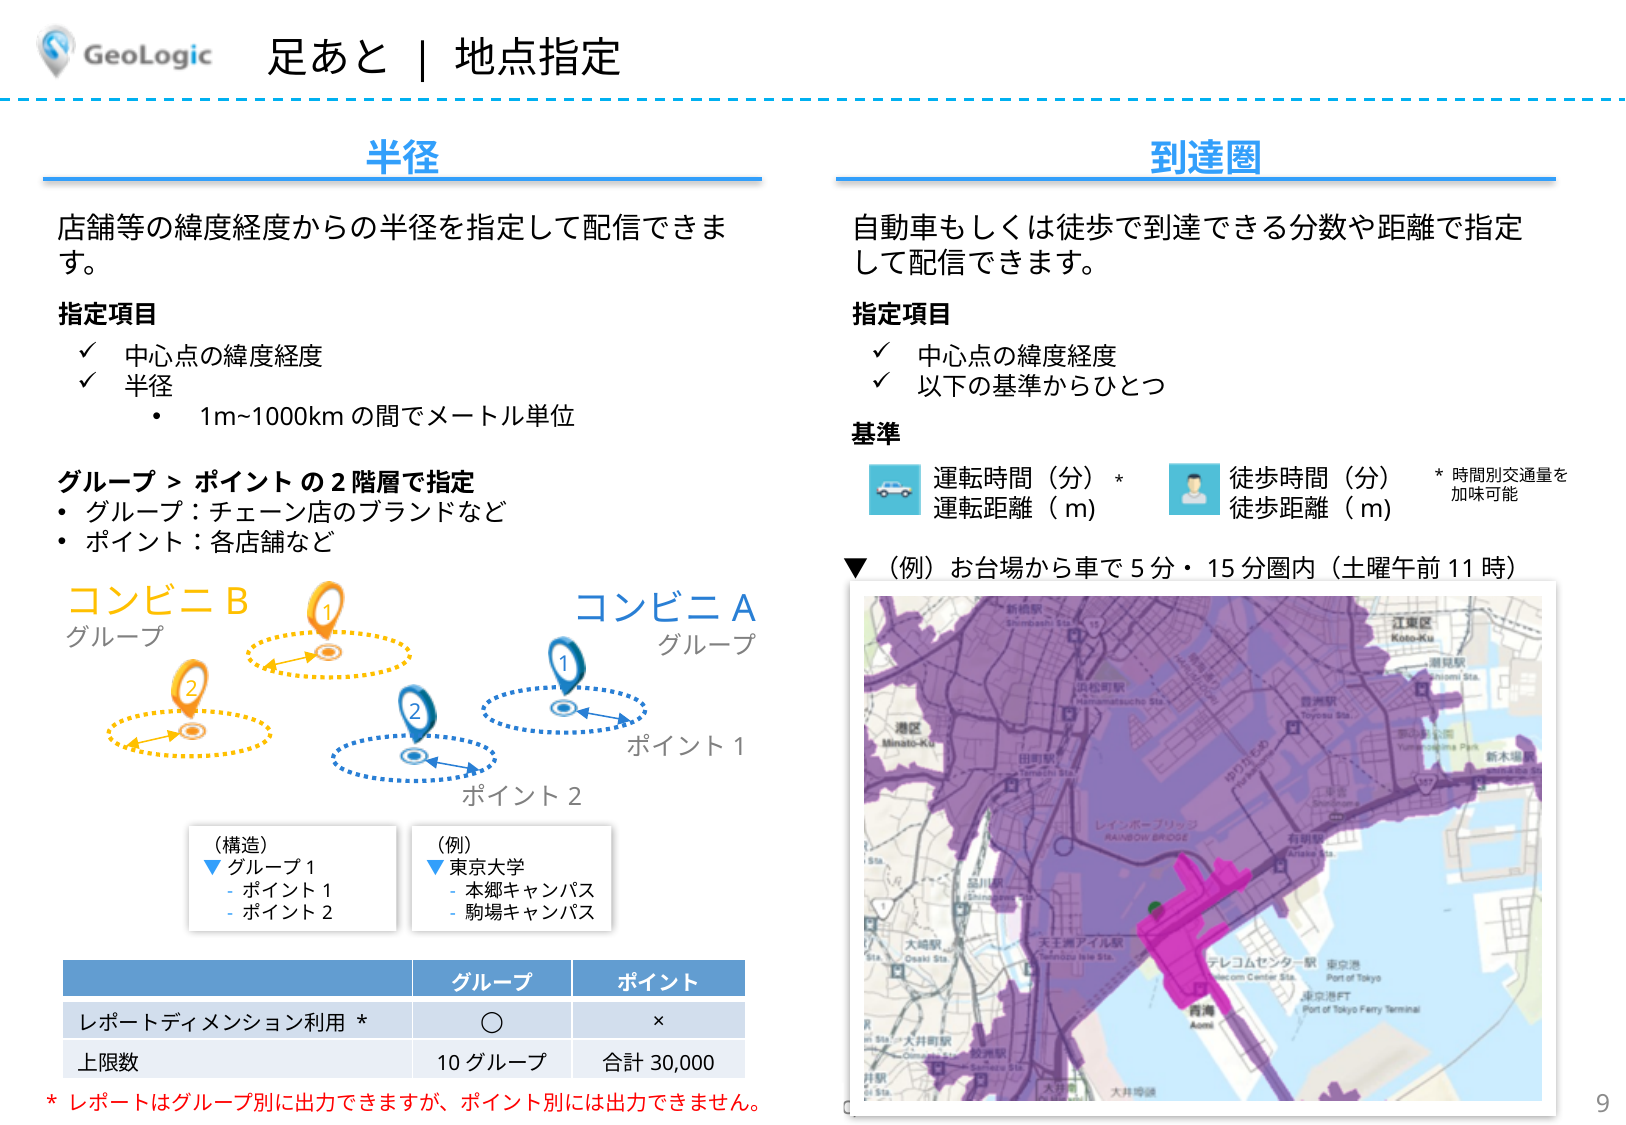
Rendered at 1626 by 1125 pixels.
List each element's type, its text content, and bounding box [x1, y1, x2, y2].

title 足あと | 地点指定 [251, 15, 1610, 97]
text_box 店舗等の緯度経度からの半径を指定して配信できます。 [42, 202, 763, 287]
table_header [63, 960, 412, 996]
text_box コンビニA グループ [558, 577, 771, 667]
text_box 指定項目 [837, 291, 967, 336]
table_cell ◯ [413, 1002, 571, 1038]
footer (c)GeoLogic, Inc. [555, 1116, 1070, 1125]
text_box 徒歩時間（分） 徒歩距離（m) [1167, 455, 1420, 530]
picture [35, 22, 213, 81]
text_box （構造） ▼グループ1 - ポイント1 - ポイント2 [189, 826, 397, 931]
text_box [575, 710, 631, 722]
table_header グループ [413, 960, 571, 996]
table_cell × [573, 1002, 745, 1038]
text_box コンビニB グループ [51, 569, 264, 660]
text_box 到達圏 [1135, 126, 1278, 175]
picture [1169, 463, 1220, 515]
text_box ポイント2 [447, 773, 597, 819]
text_box 運転時間（分）* 運転距離（m) [872, 455, 1139, 530]
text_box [332, 684, 496, 782]
picture [869, 464, 921, 516]
text_box 指定項目 [43, 291, 174, 336]
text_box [263, 654, 318, 668]
text_box * レポートはグループ別に出力できますが、ポイント別には出力できません。 [31, 1082, 844, 1123]
text_box ポイント1 [611, 723, 762, 769]
slide_number 9 [1245, 1084, 1625, 1125]
table_cell 10グループ [413, 1040, 571, 1078]
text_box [108, 659, 271, 757]
text_box 自動車もしくは徒歩で到達できる分数や距離で指定して配信できます。 [836, 202, 1557, 287]
table_cell レポートディメンション利用 * [63, 1002, 412, 1038]
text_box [424, 760, 480, 771]
table_cell 上限数 [63, 1040, 412, 1078]
text_box 基準 [836, 411, 917, 456]
text_box 半径 [350, 126, 455, 175]
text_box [482, 635, 646, 733]
text_box ▼（例）お台場から車で5分・15分圏内（土曜午前11時） [828, 545, 1547, 591]
picture [864, 595, 1542, 1102]
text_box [125, 733, 181, 746]
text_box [247, 581, 411, 678]
text_box * 時間別交通量を 加味可能 [1419, 456, 1585, 512]
text_box 中心点の緯度経度 半径 1m~1000kmの間でメートル単位 [62, 333, 746, 438]
table_cell 合計30,000 [573, 1040, 745, 1078]
table_header ポイント [573, 960, 745, 996]
text_box 中心点の緯度経度 以下の基準からひとつ [856, 333, 1540, 408]
text_box グループ > ポイント の2階層で指定 グループ：チェーン店のブランドなど ポイント：各店舗など [42, 459, 763, 564]
text_box （例） ▼東京大学 - 本郷キャンパス - 駒場キャンパス [411, 826, 612, 931]
